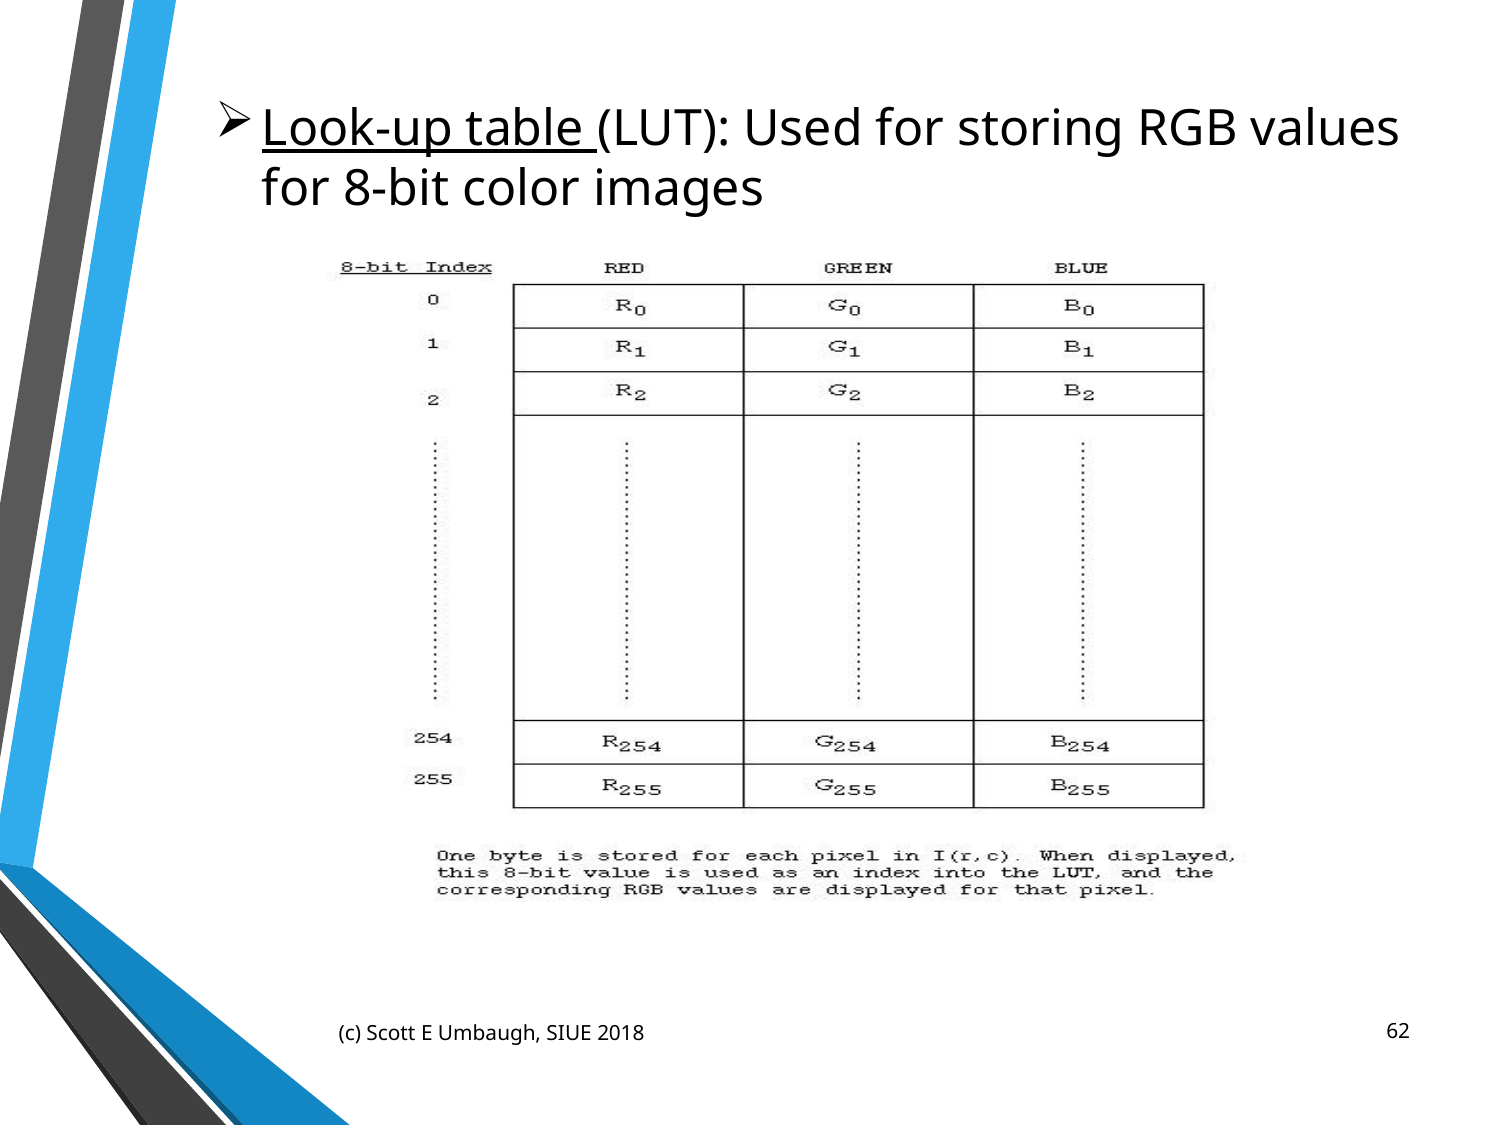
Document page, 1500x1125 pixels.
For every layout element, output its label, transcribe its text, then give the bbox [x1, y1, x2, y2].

list Look-up table (LUT): Used for storing RGB values for 8-bit color images [200, 37, 1475, 273]
slide_number 62 [1354, 1001, 1425, 1062]
picture [312, 237, 1288, 938]
footer (c) Scott E Umbaugh, SIUE 2018 [323, 1001, 1196, 1062]
